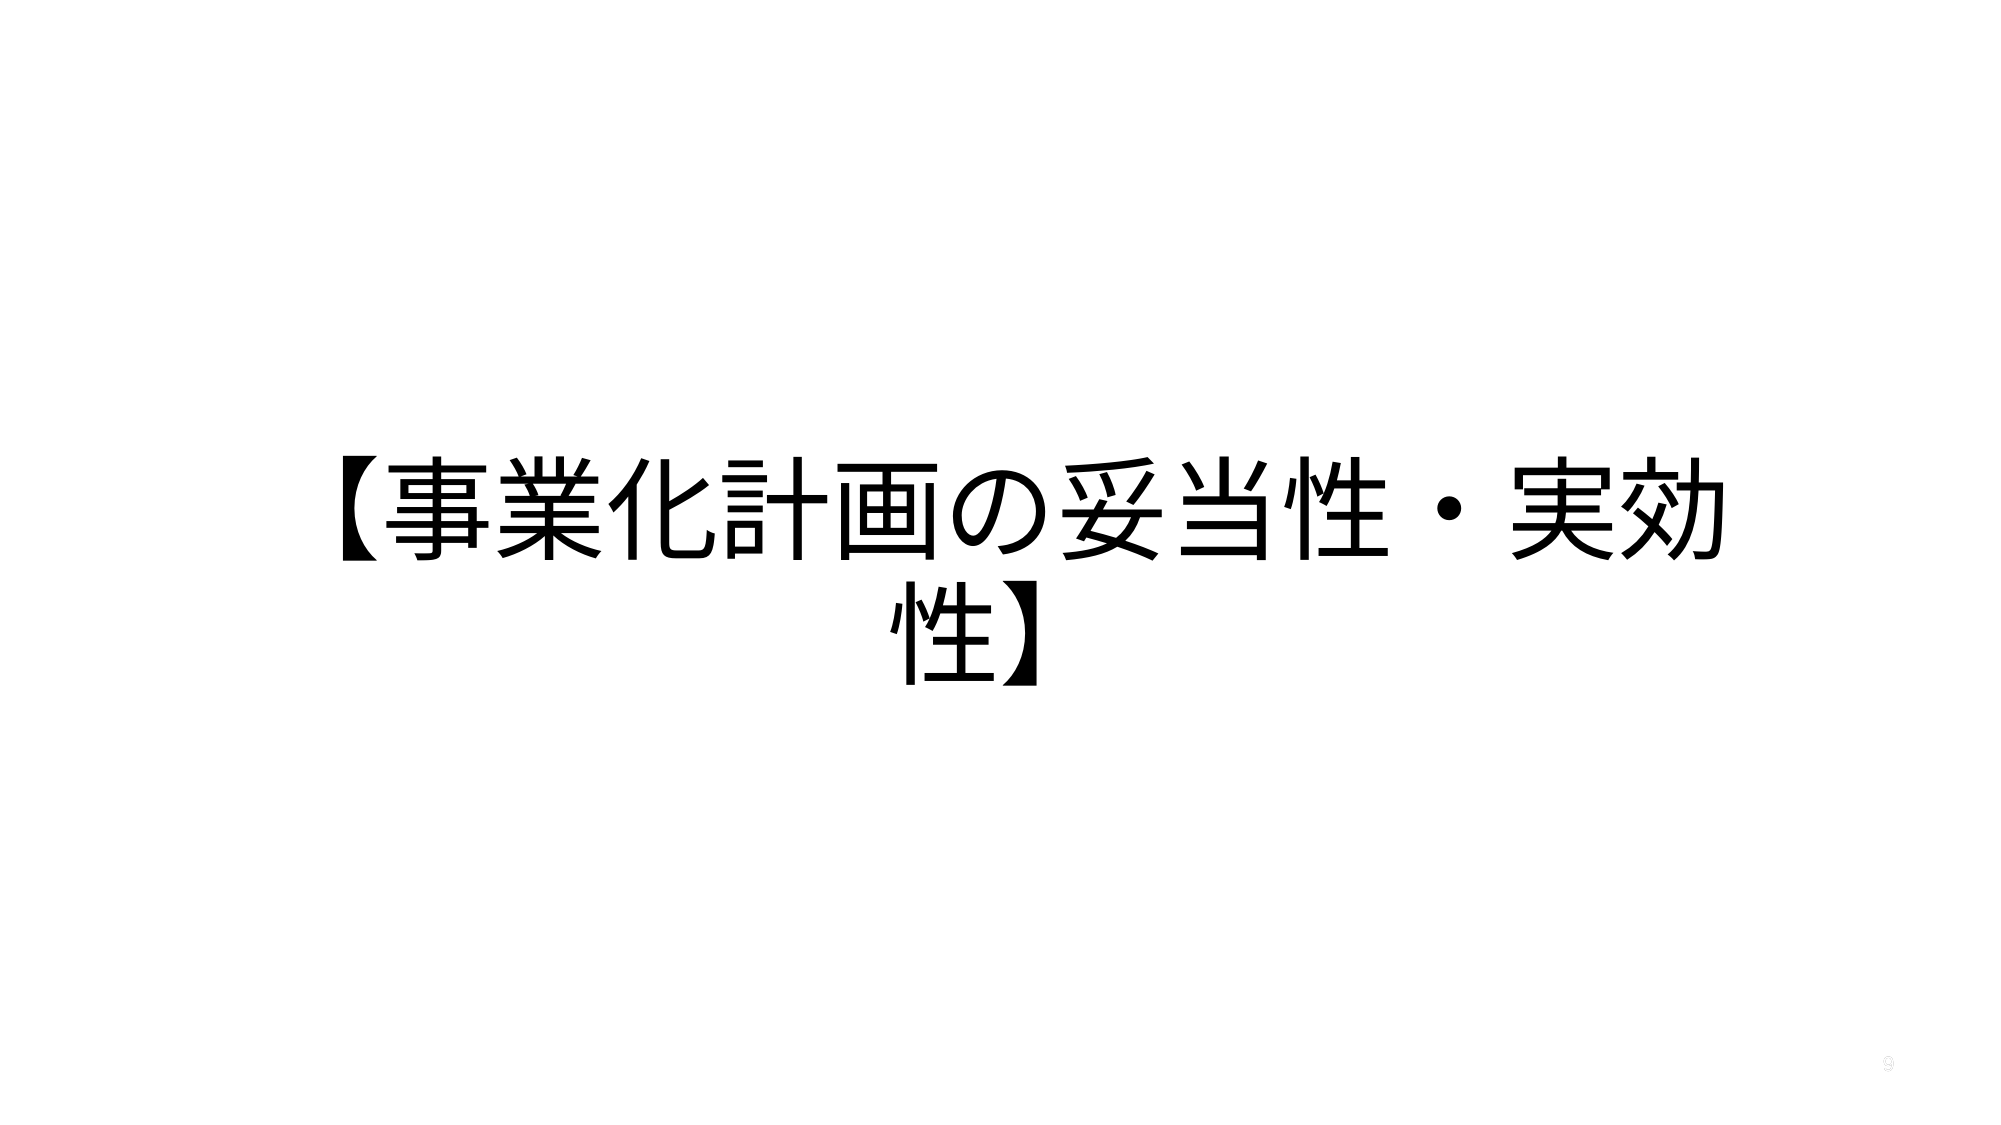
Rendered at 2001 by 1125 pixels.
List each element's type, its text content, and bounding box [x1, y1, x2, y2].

text_box 【事業化計画の妥当性・実効性】 [153, 299, 1847, 826]
